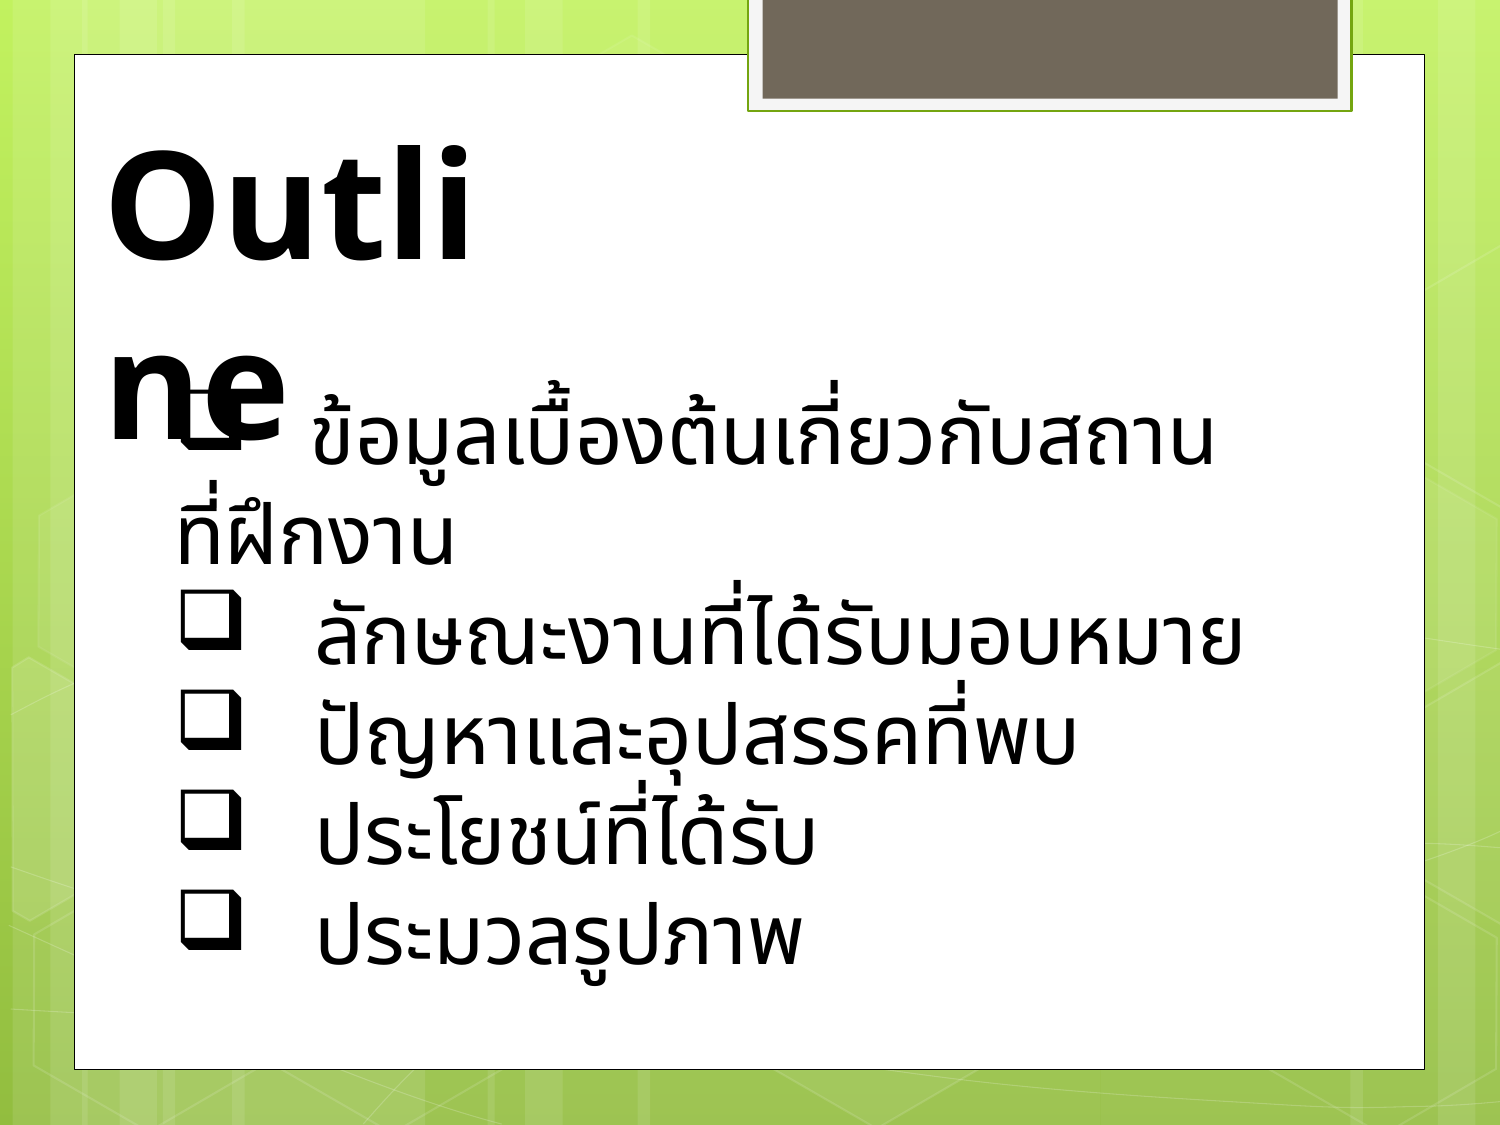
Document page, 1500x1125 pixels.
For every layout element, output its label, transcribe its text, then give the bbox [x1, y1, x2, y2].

text_box Outline [88, 101, 514, 477]
text_box ข้อมูลเบื้องต้นเกี่ยวกับสถานที่ฝึกงาน ลักษณะงานที่ได้รับมอบหมาย ปัญหาและอุปสรรคที่พบ ประโยชน์ที่ได้รับ ประมวลรูปภาพ [159, 373, 1270, 1079]
